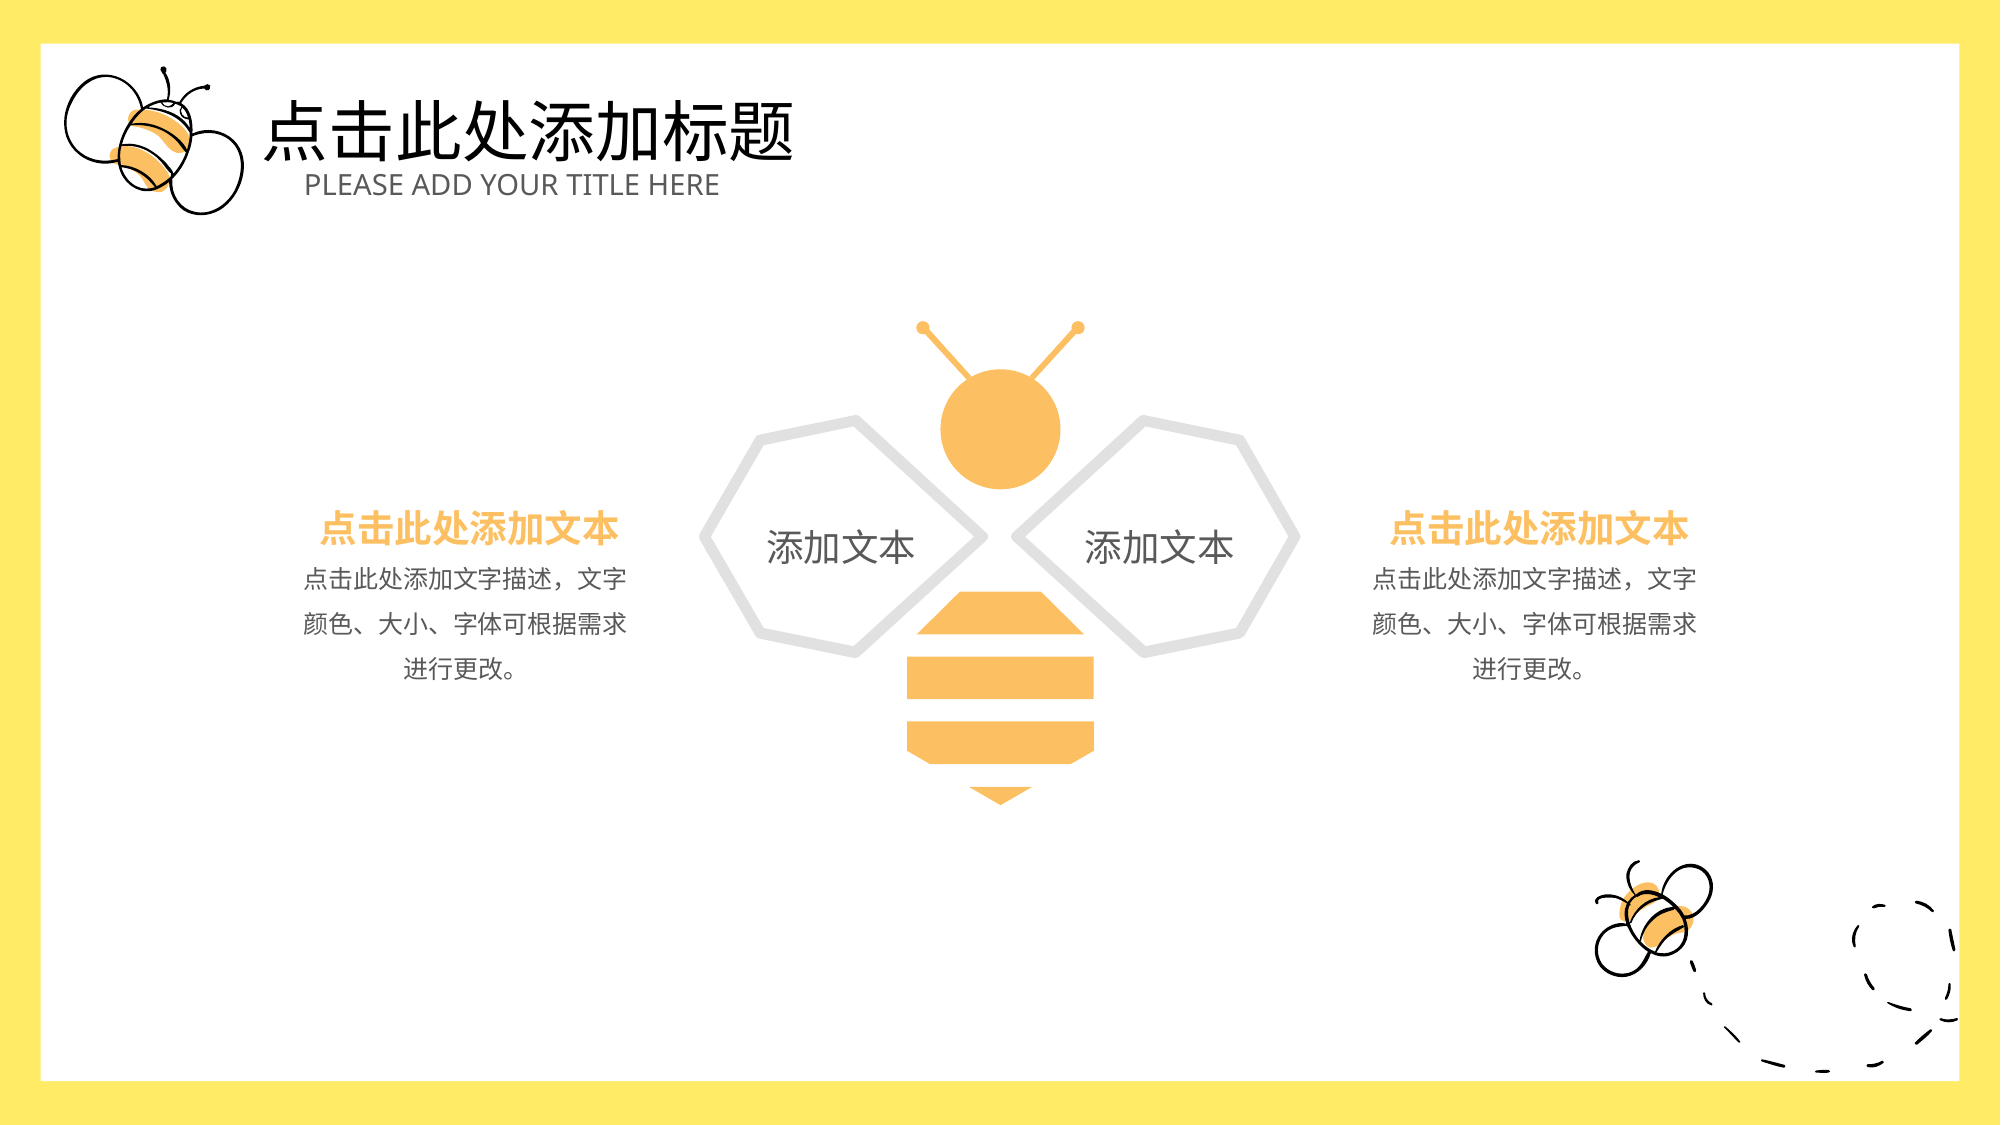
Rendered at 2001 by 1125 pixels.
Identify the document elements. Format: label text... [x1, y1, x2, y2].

text_box 点击此处添加文字描述，文字颜色、大小、字体可根据需求进行更改。 [280, 541, 651, 691]
picture [63, 65, 245, 216]
text_box 点击此处添加文字描述，文字颜色、大小、字体可根据需求进行更改。 [1350, 541, 1721, 691]
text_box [698, 320, 1302, 806]
text_box 点击此处添加文本 [285, 475, 635, 558]
picture [1594, 739, 1990, 1073]
text_box PLEASE ADD YOUR TITLE HERE [289, 158, 736, 209]
text_box 点击此处添加标题 [247, 82, 841, 177]
text_box 点击此处添加文本 [1355, 475, 1705, 558]
